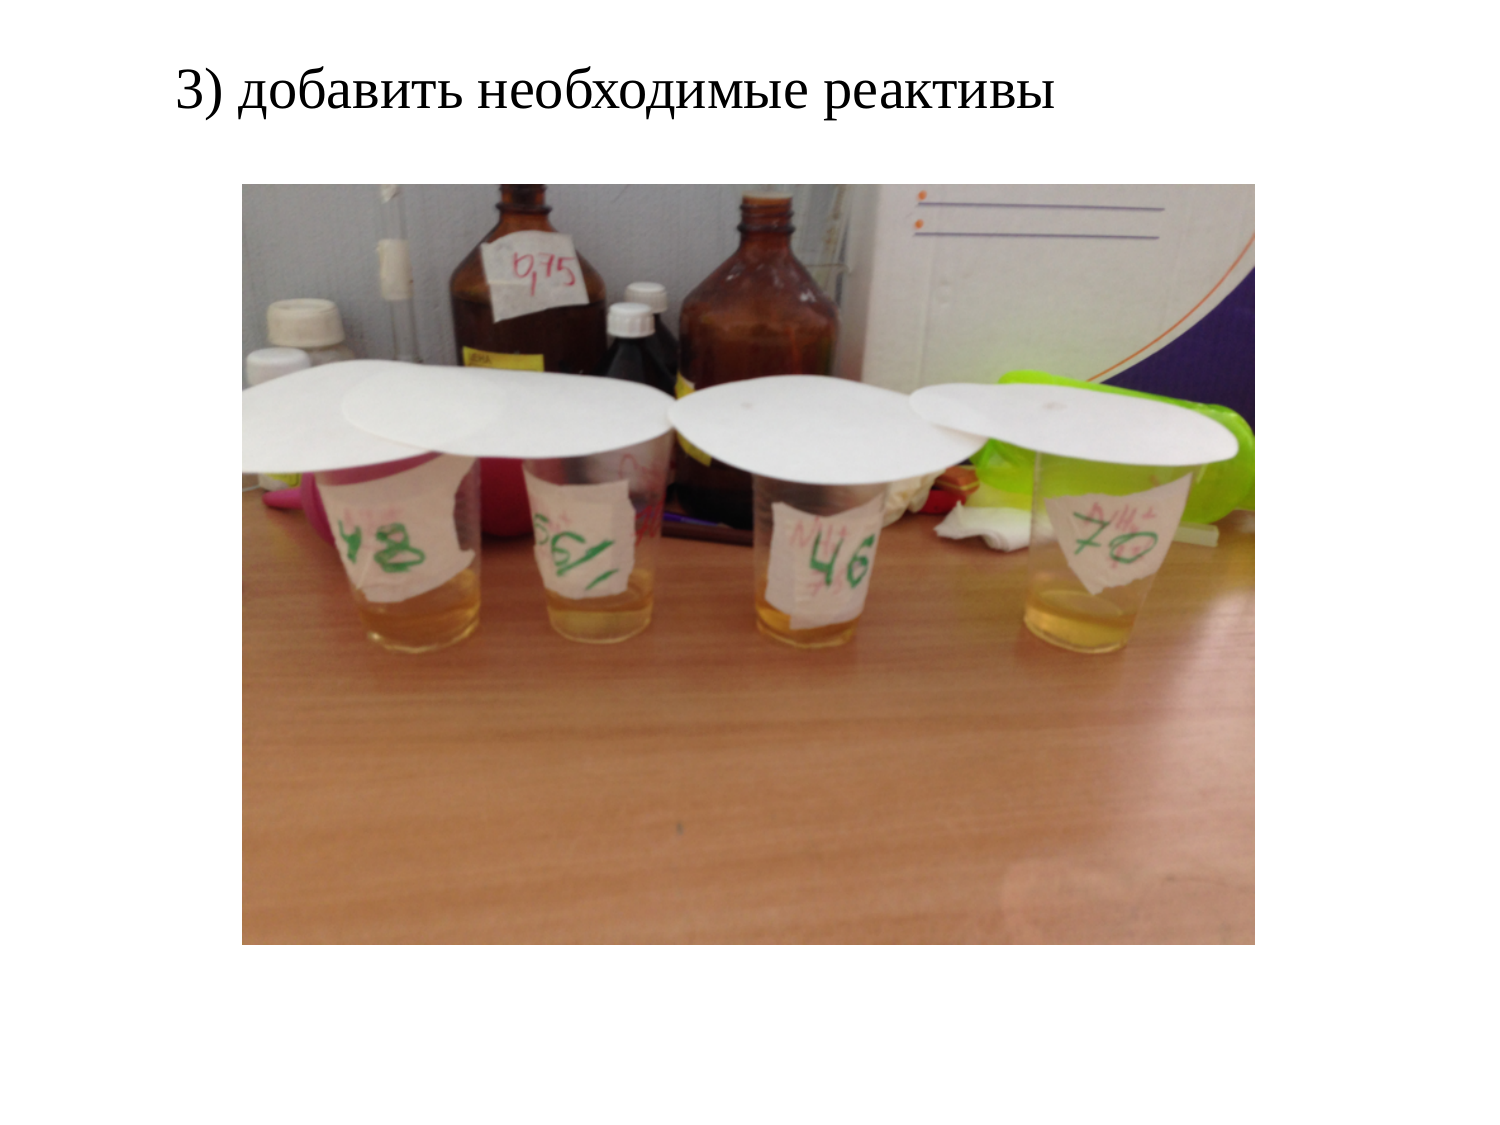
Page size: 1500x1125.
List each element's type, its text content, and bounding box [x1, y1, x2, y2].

text_box 3) добавить необходимые реактивы [160, 42, 1072, 198]
picture [241, 184, 1255, 945]
